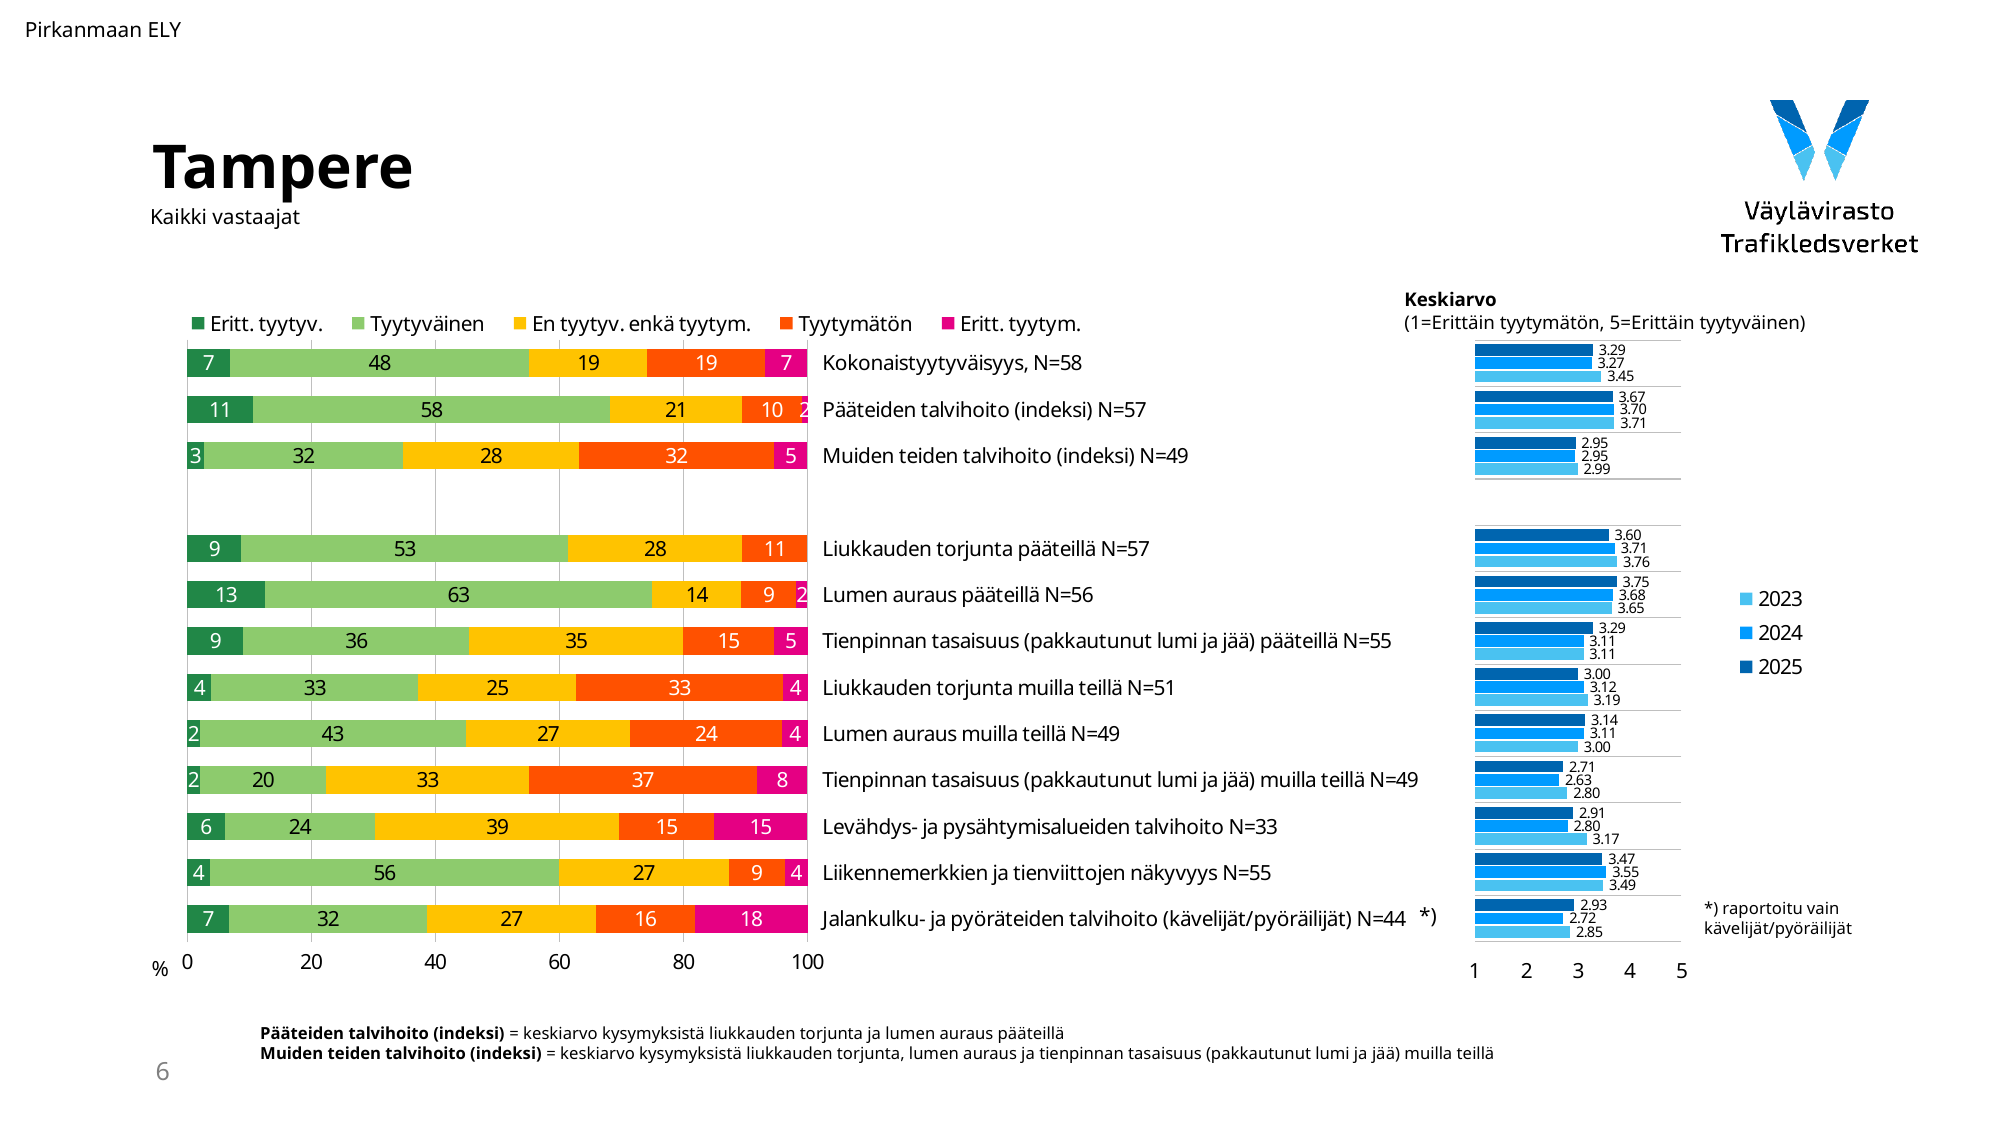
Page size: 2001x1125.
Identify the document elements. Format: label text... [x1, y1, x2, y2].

text_box Kaikki vastaajat [135, 196, 315, 237]
text_box *) raportoitu vain kävelijät/pyöräilijät [1822, 890, 1868, 945]
title Tampere [137, 59, 1555, 278]
text_box Pääteiden talvihoito (indeksi) = keskiarvo kysymyksistä liukkauden torjunta ja lumen auraus pääteillä Muiden teiden talvihoito (indeksi) = keskiarvo kysymyksistä liukkauden torjunta, lumen auraus ja tienpinnan tasaisuus (pakkautunut lumi ja jää) muilla teillä [245, 1015, 1520, 1094]
text_box Keskiarvo (1=Erittäin tyytymätön, 5=Erittäin tyytyväinen) [1389, 280, 1826, 341]
picture [1682, 62, 1958, 292]
text_box Pirkanmaan ELY [10, 9, 197, 50]
chart [168, 281, 1822, 985]
footer [0, 1042, 675, 1103]
text_box % [136, 948, 184, 989]
